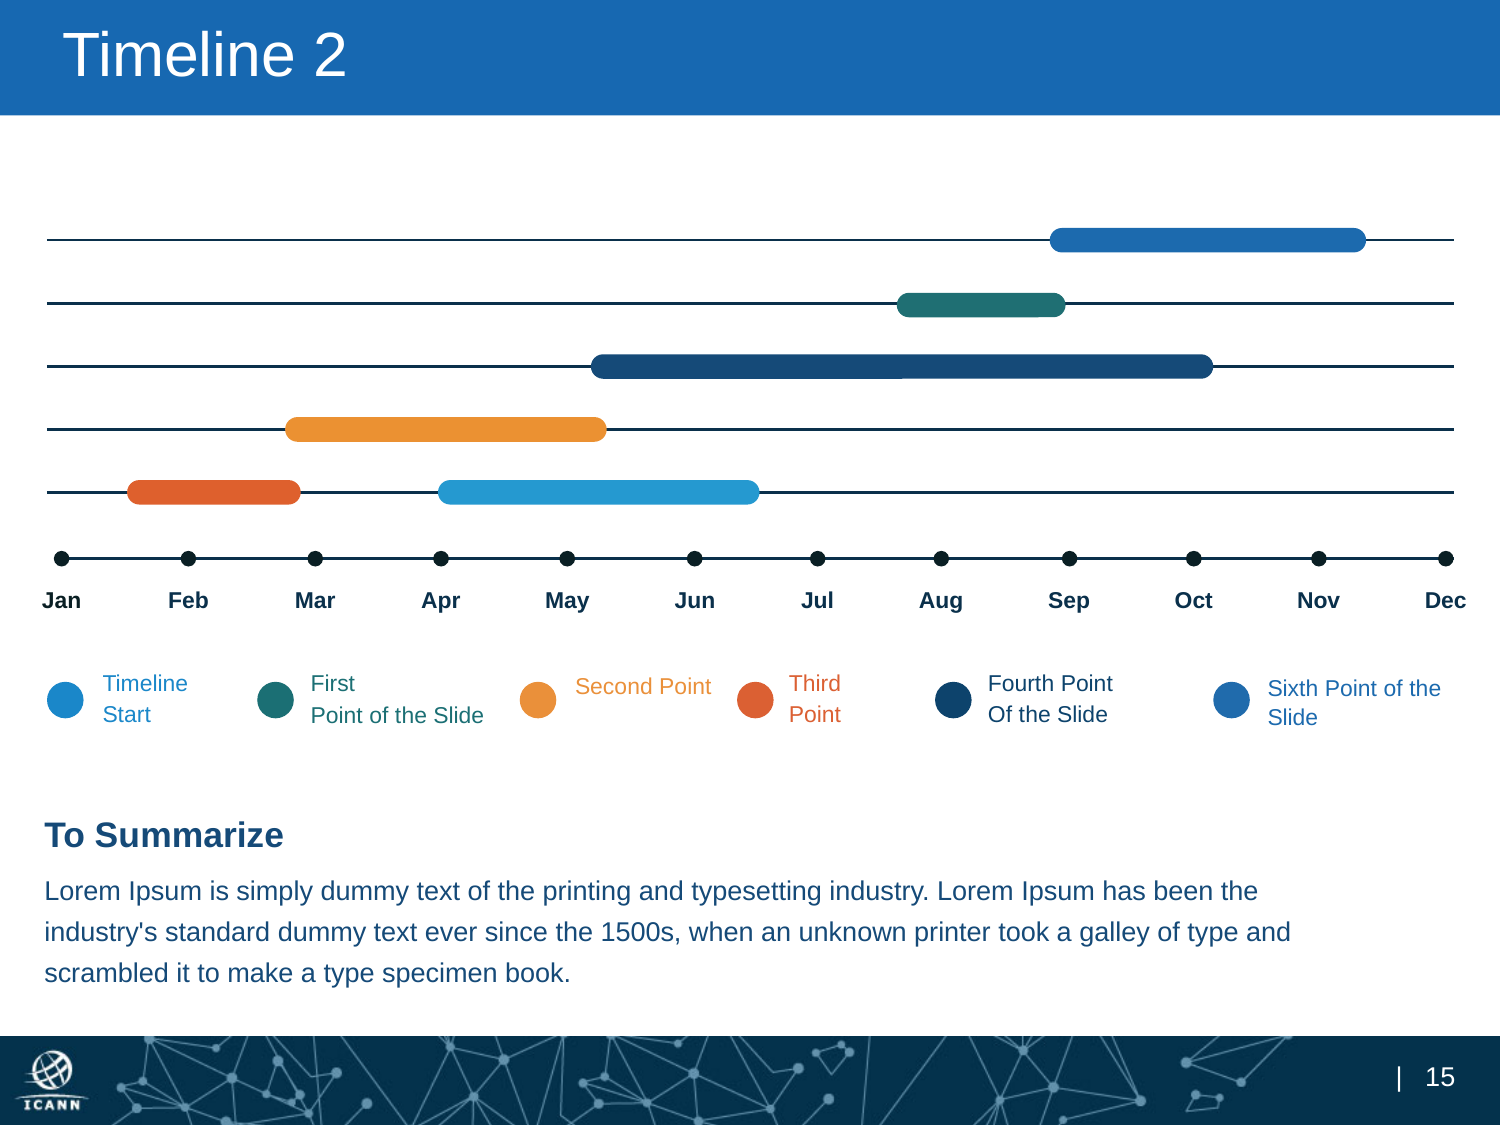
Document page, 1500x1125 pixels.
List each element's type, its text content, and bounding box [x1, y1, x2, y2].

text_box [256, 669, 486, 731]
text_box [431, 548, 451, 557]
text_box Sep [1033, 578, 1105, 621]
text_box Jul [786, 578, 850, 621]
text_box Jun [659, 578, 731, 621]
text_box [519, 671, 732, 719]
text_box [178, 548, 198, 557]
text_box [128, 501, 300, 507]
text_box [1211, 679, 1252, 721]
text_box [931, 548, 951, 557]
text_box Dec [1410, 578, 1482, 621]
text_box [438, 501, 759, 507]
text_box Aug [904, 578, 979, 621]
text_box [933, 679, 974, 721]
text_box [1047, 225, 1368, 238]
text_box [52, 563, 68, 569]
text_box Sixth Point of the Slide [1267, 671, 1474, 731]
text_box To Summarize [29, 805, 1207, 862]
text_box Lorem Ipsum is simply dummy text of the printing and typesetting industry. Lorem Ipsum has been the industry's standard dummy text ever since the 1500s, when an unknown printer took a galley of type and scrambled it to make a type specimen book. [29, 857, 1359, 996]
text_box Jan [27, 578, 97, 621]
text_box Nov [1282, 578, 1356, 621]
text_box [1309, 548, 1329, 557]
picture [0, 1036, 1500, 1125]
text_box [46, 239, 1454, 493]
text_box Apr [406, 578, 476, 621]
text_box May [530, 578, 605, 621]
text_box [51, 548, 72, 561]
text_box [736, 668, 898, 732]
text_box [1439, 563, 1455, 569]
title Timeline 2 [0, 0, 1500, 116]
text_box Fourth Point Of the Slide [987, 668, 1187, 728]
text_box Feb [153, 578, 224, 621]
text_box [46, 668, 218, 732]
text_box Oct [1159, 578, 1228, 621]
text_box Mar [279, 578, 351, 621]
text_box [1436, 548, 1456, 562]
text_box [808, 548, 828, 557]
text_box [305, 548, 325, 557]
text_box [685, 548, 705, 557]
text_box [1184, 548, 1204, 557]
text_box [557, 548, 577, 557]
text_box [1060, 548, 1080, 557]
